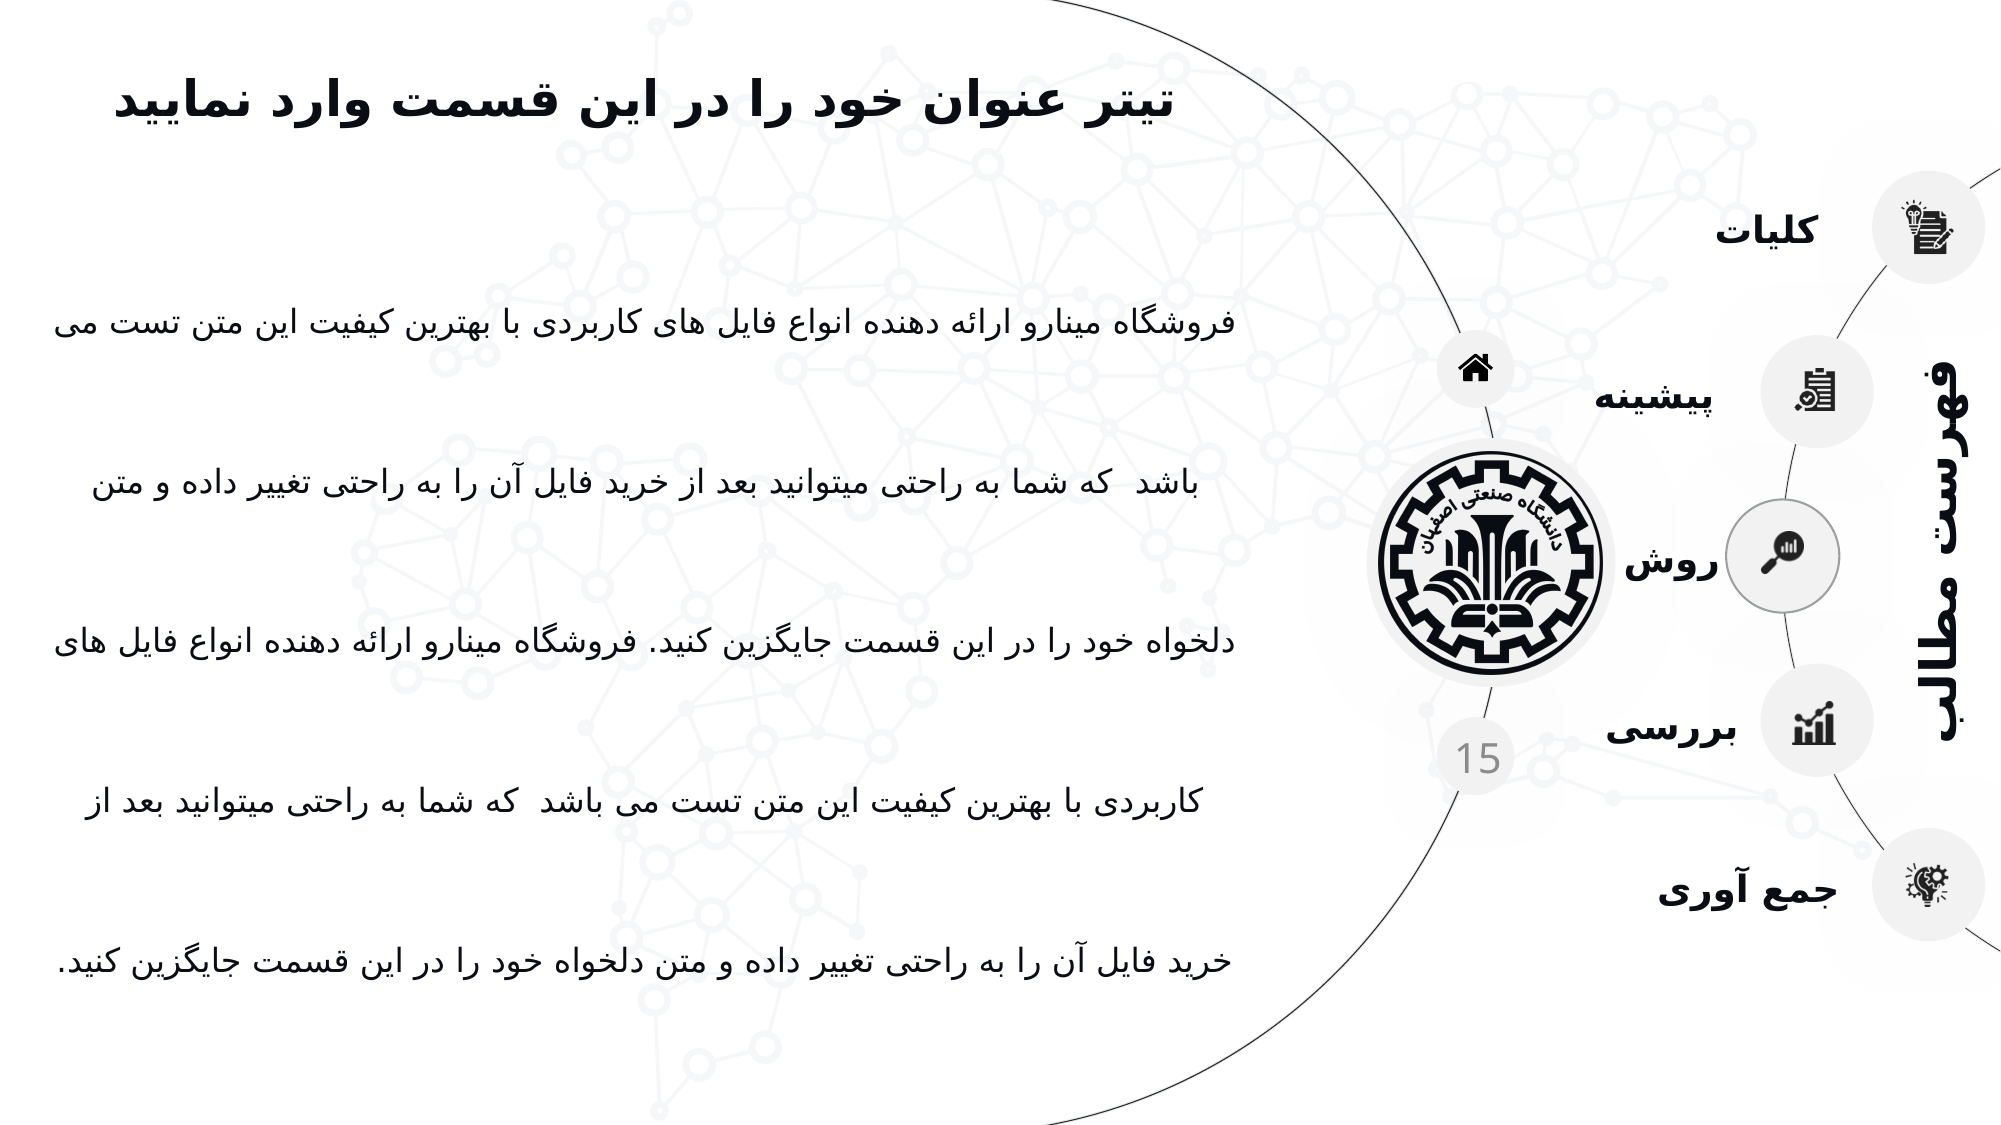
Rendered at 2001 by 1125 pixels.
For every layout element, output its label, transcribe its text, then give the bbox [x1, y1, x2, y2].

picture [1378, 451, 1603, 675]
text_box پیشینه [1534, 363, 1774, 424]
picture [1458, 350, 1493, 385]
picture [1899, 198, 1955, 255]
text_box فهرست مطالب [1899, 328, 1974, 776]
text_box تیتر عنوان خود را در این قسمت وارد نمایید [37, 58, 1254, 134]
picture [1792, 368, 1836, 412]
text_box جمع آوری [1628, 857, 1868, 918]
text_box کلیات [1665, 198, 1868, 259]
picture [1905, 863, 1949, 907]
picture [1761, 531, 1804, 574]
text_box بررسی [1552, 694, 1792, 755]
text_box روش [1603, 528, 1792, 588]
text_box فروشگاه مینارو ارائه دهنده انواع فایل های کاربردی با بهترین کیفیت این متن تست می باشد که شما به راحتی میتوانید بعد از خرید فایل آن را به راحتی تغییر داده و متن دلخواه خود را در این قسمت جایگزین کنید. فروشگاه مینارو ارائه دهنده انواع فایل های کاربردی با بهترین کیفیت این متن تست می باشد که شما به راحتی میتوانید بعد از خرید فایل آن را به راحتی تغییر داده و متن دلخواه خود را در این قسمت جایگزین کنید. [37, 173, 1254, 987]
slide_number 15 [1421, 727, 1535, 788]
picture [1792, 701, 1836, 745]
